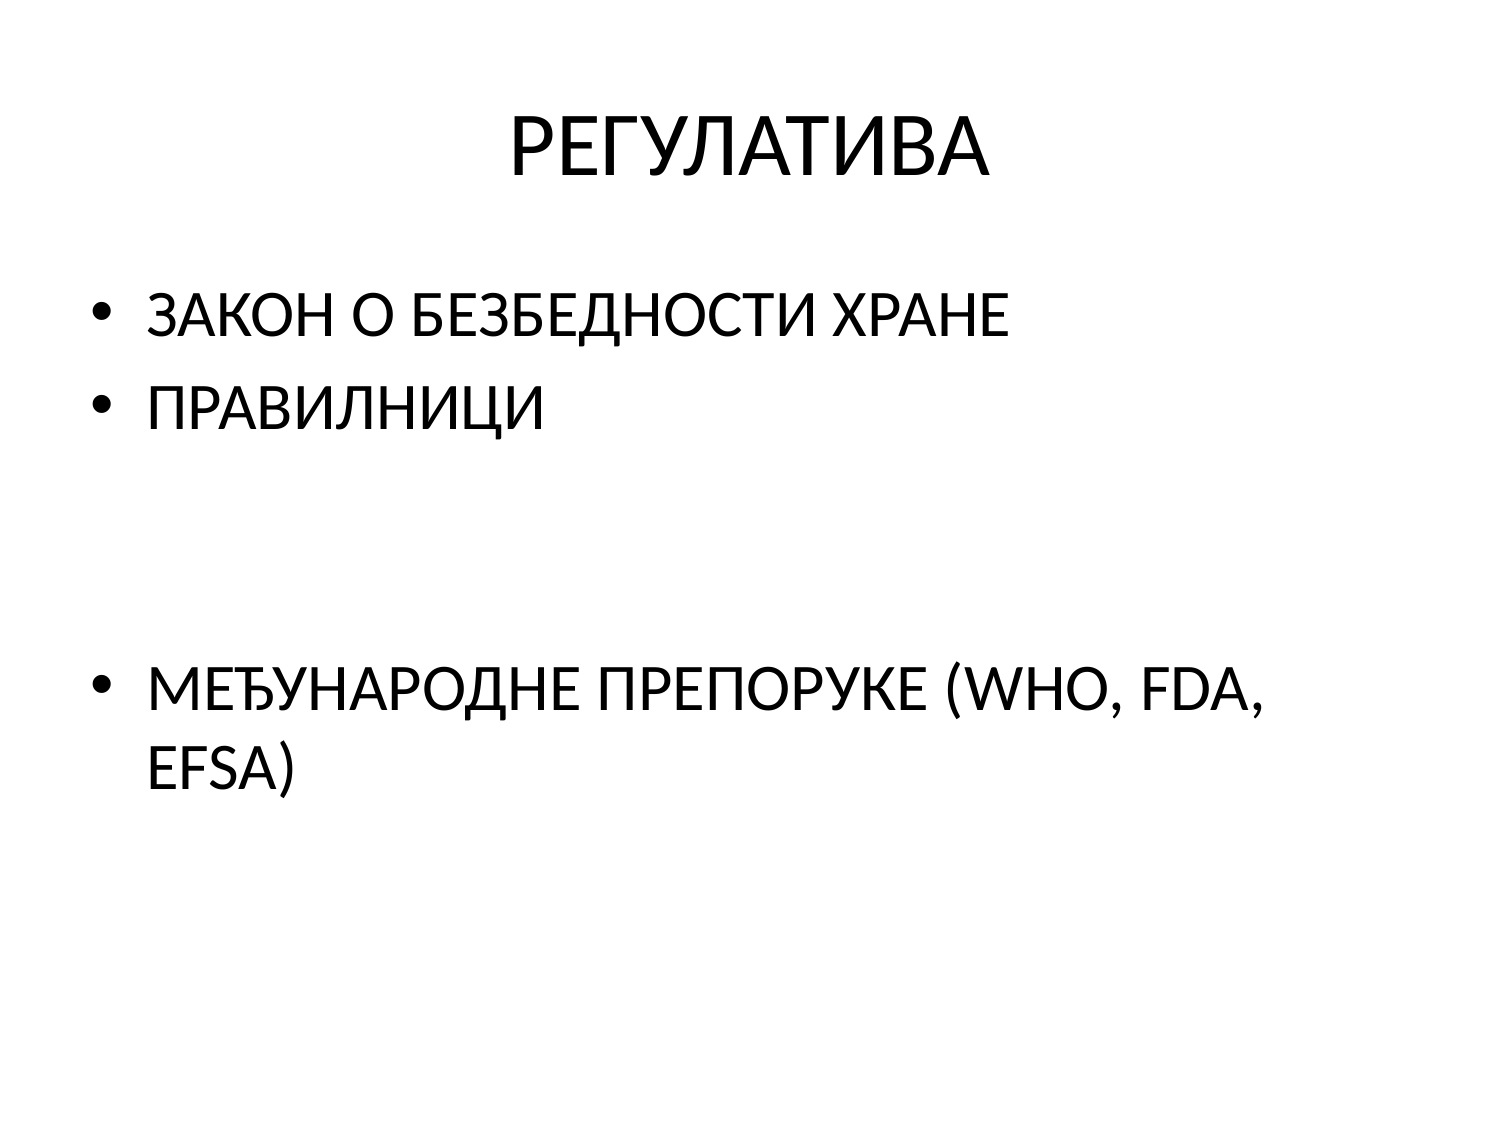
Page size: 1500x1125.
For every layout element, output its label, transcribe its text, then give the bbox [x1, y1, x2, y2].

list ЗАКОН О БЕЗБЕДНОСТИ ХРАНЕ ПРАВИЛНИЦИ МЕЂУНАРОДНЕ ПРЕПОРУКЕ (WHO, FDA, EFSA) [75, 262, 1425, 1005]
title РЕГУЛАТИВА [75, 45, 1425, 233]
